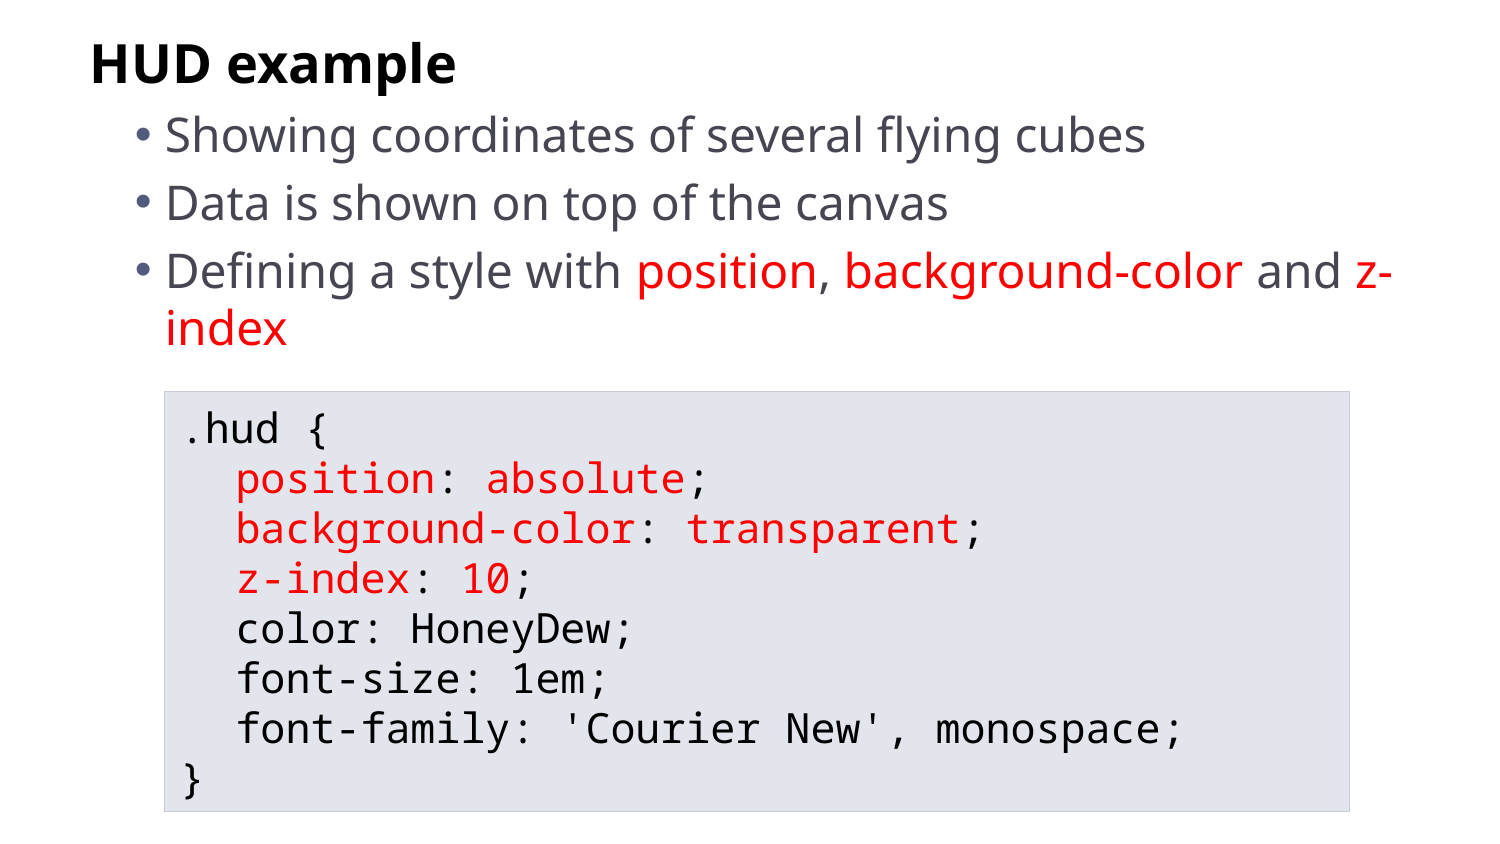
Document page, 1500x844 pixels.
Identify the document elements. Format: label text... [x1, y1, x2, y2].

list HUD example Showing coordinates of several flying cubes Data is shown on top of the canvas Defining a style with position, background-color and z-index [75, 21, 1475, 835]
text_box .hud { position: absolute; background-color: transparent; z-index: 10; color: HoneyDew; font-size: 1em; font-family: 'Courier New', monospace; } [164, 391, 1350, 812]
